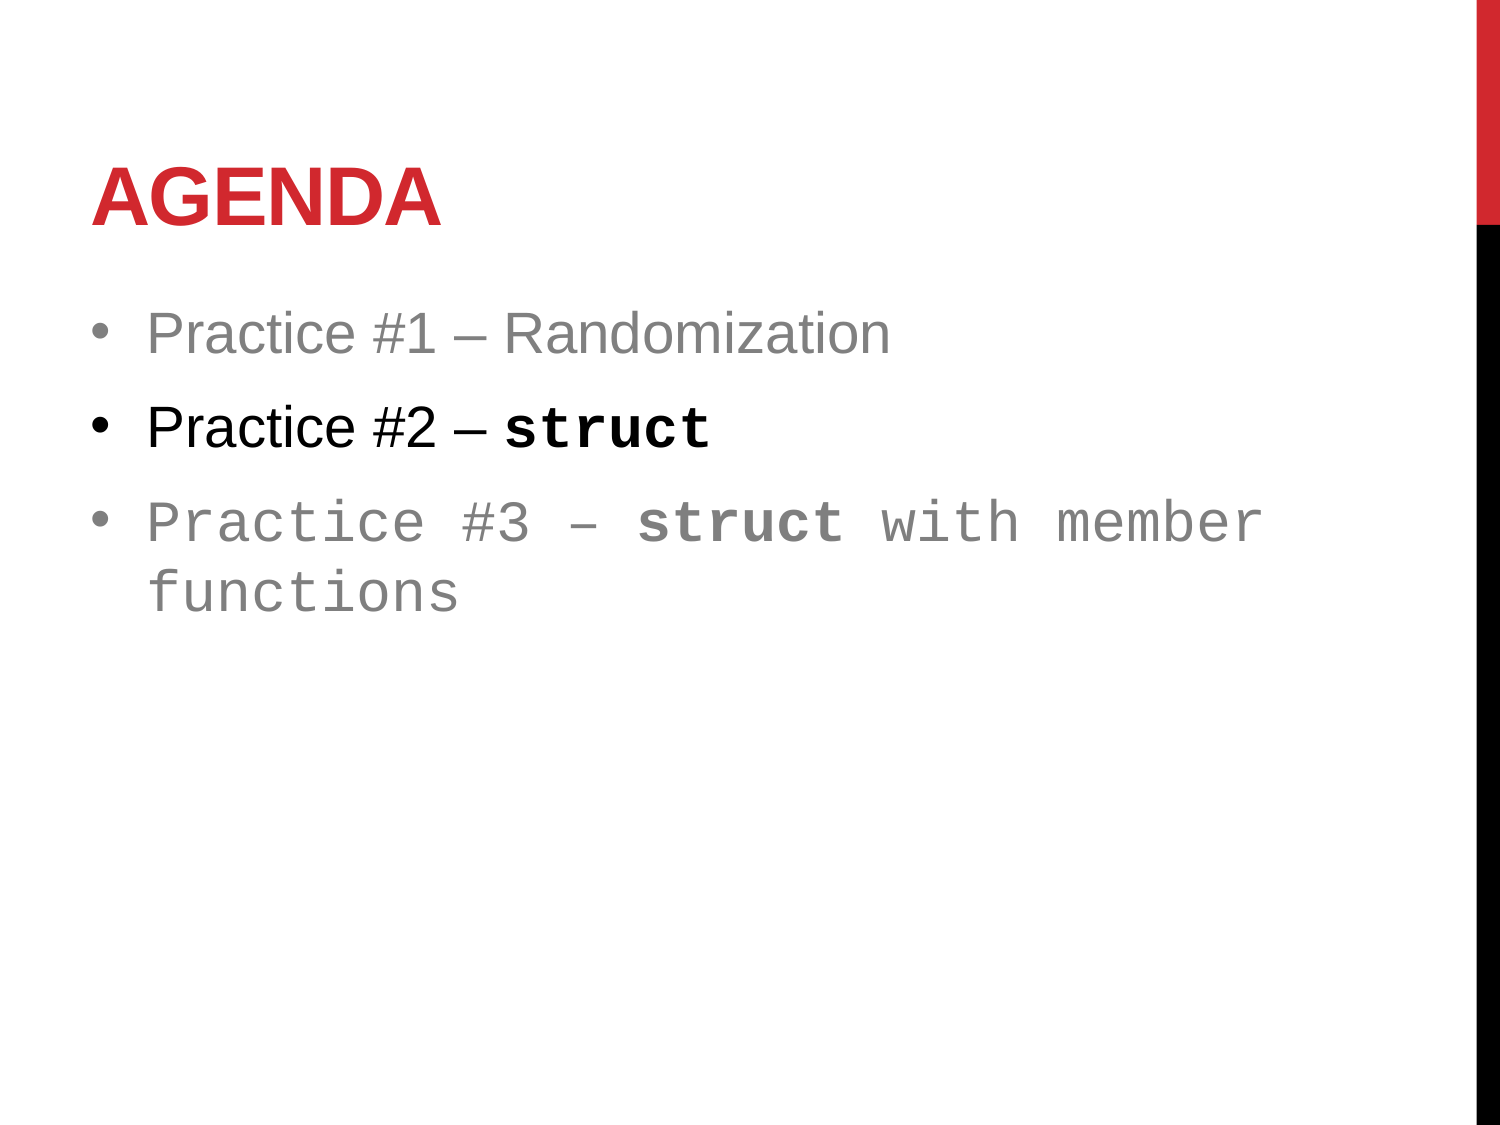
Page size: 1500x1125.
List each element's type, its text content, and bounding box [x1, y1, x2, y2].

list Practice #1 – Randomization Practice #2 – struct Practice #3 – struct with member functions [75, 287, 1426, 1005]
title Agenda [75, 25, 1025, 250]
